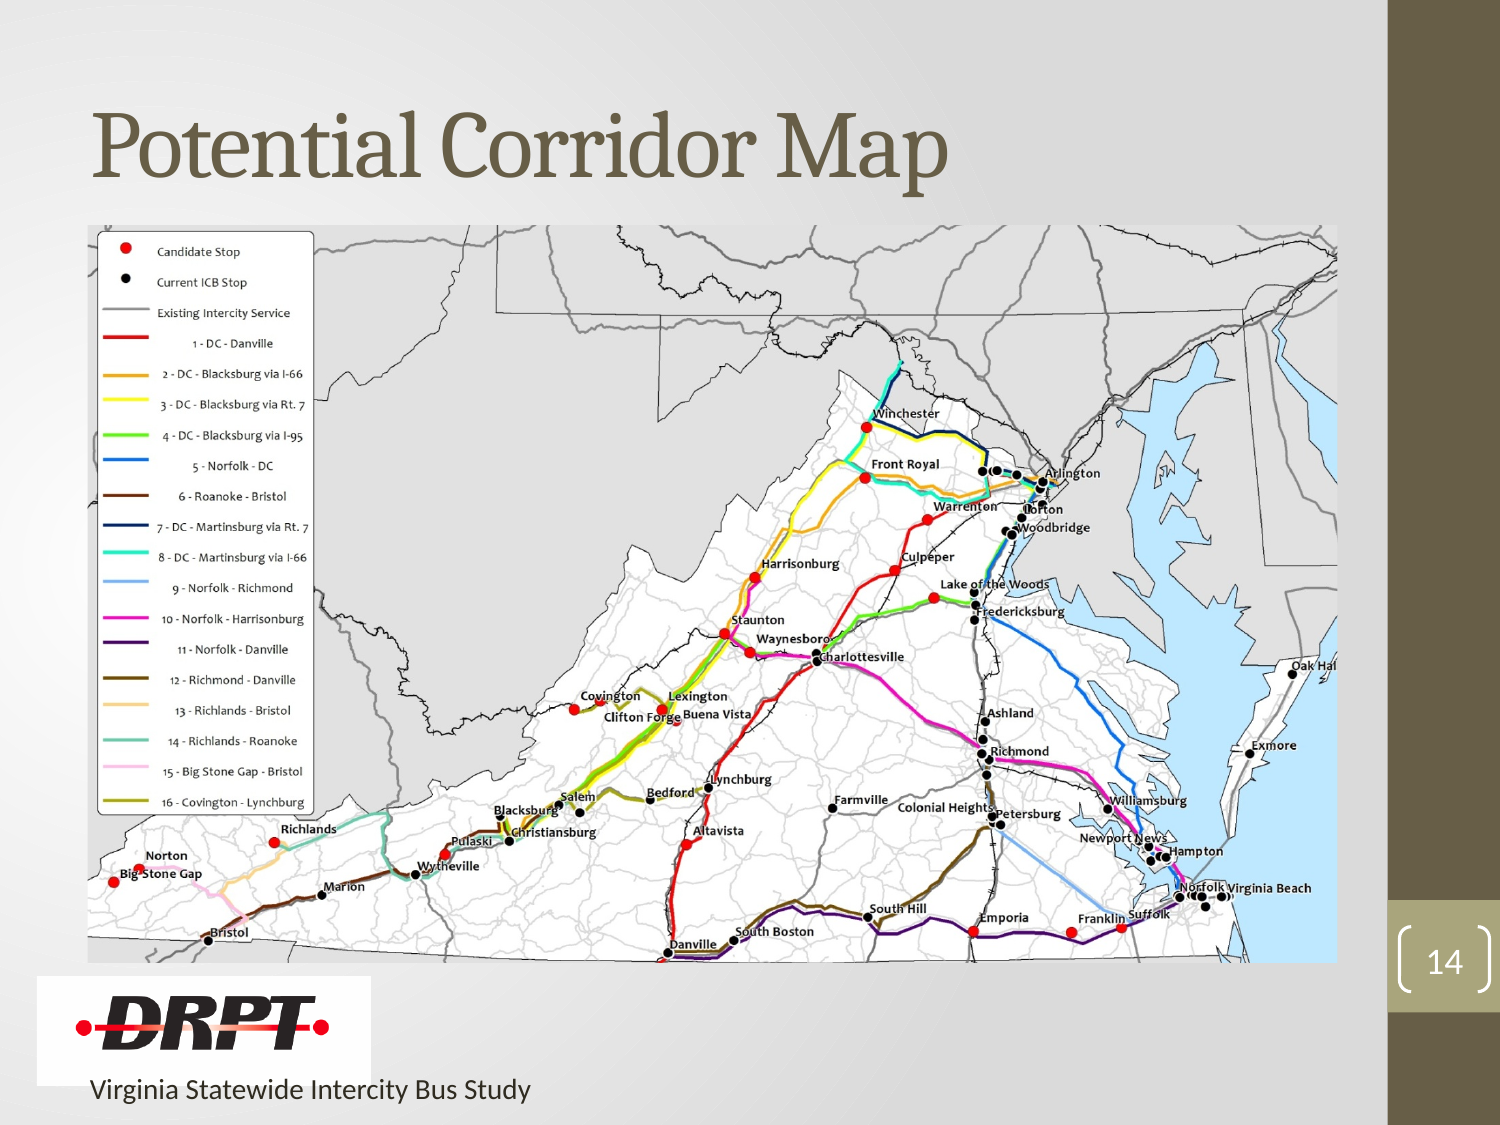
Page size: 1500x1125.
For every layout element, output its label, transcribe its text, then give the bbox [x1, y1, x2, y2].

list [86, 224, 1339, 963]
picture [36, 976, 371, 1086]
title Potential Corridor Map [75, 45, 1325, 233]
slide_number 13 [1397, 925, 1492, 994]
